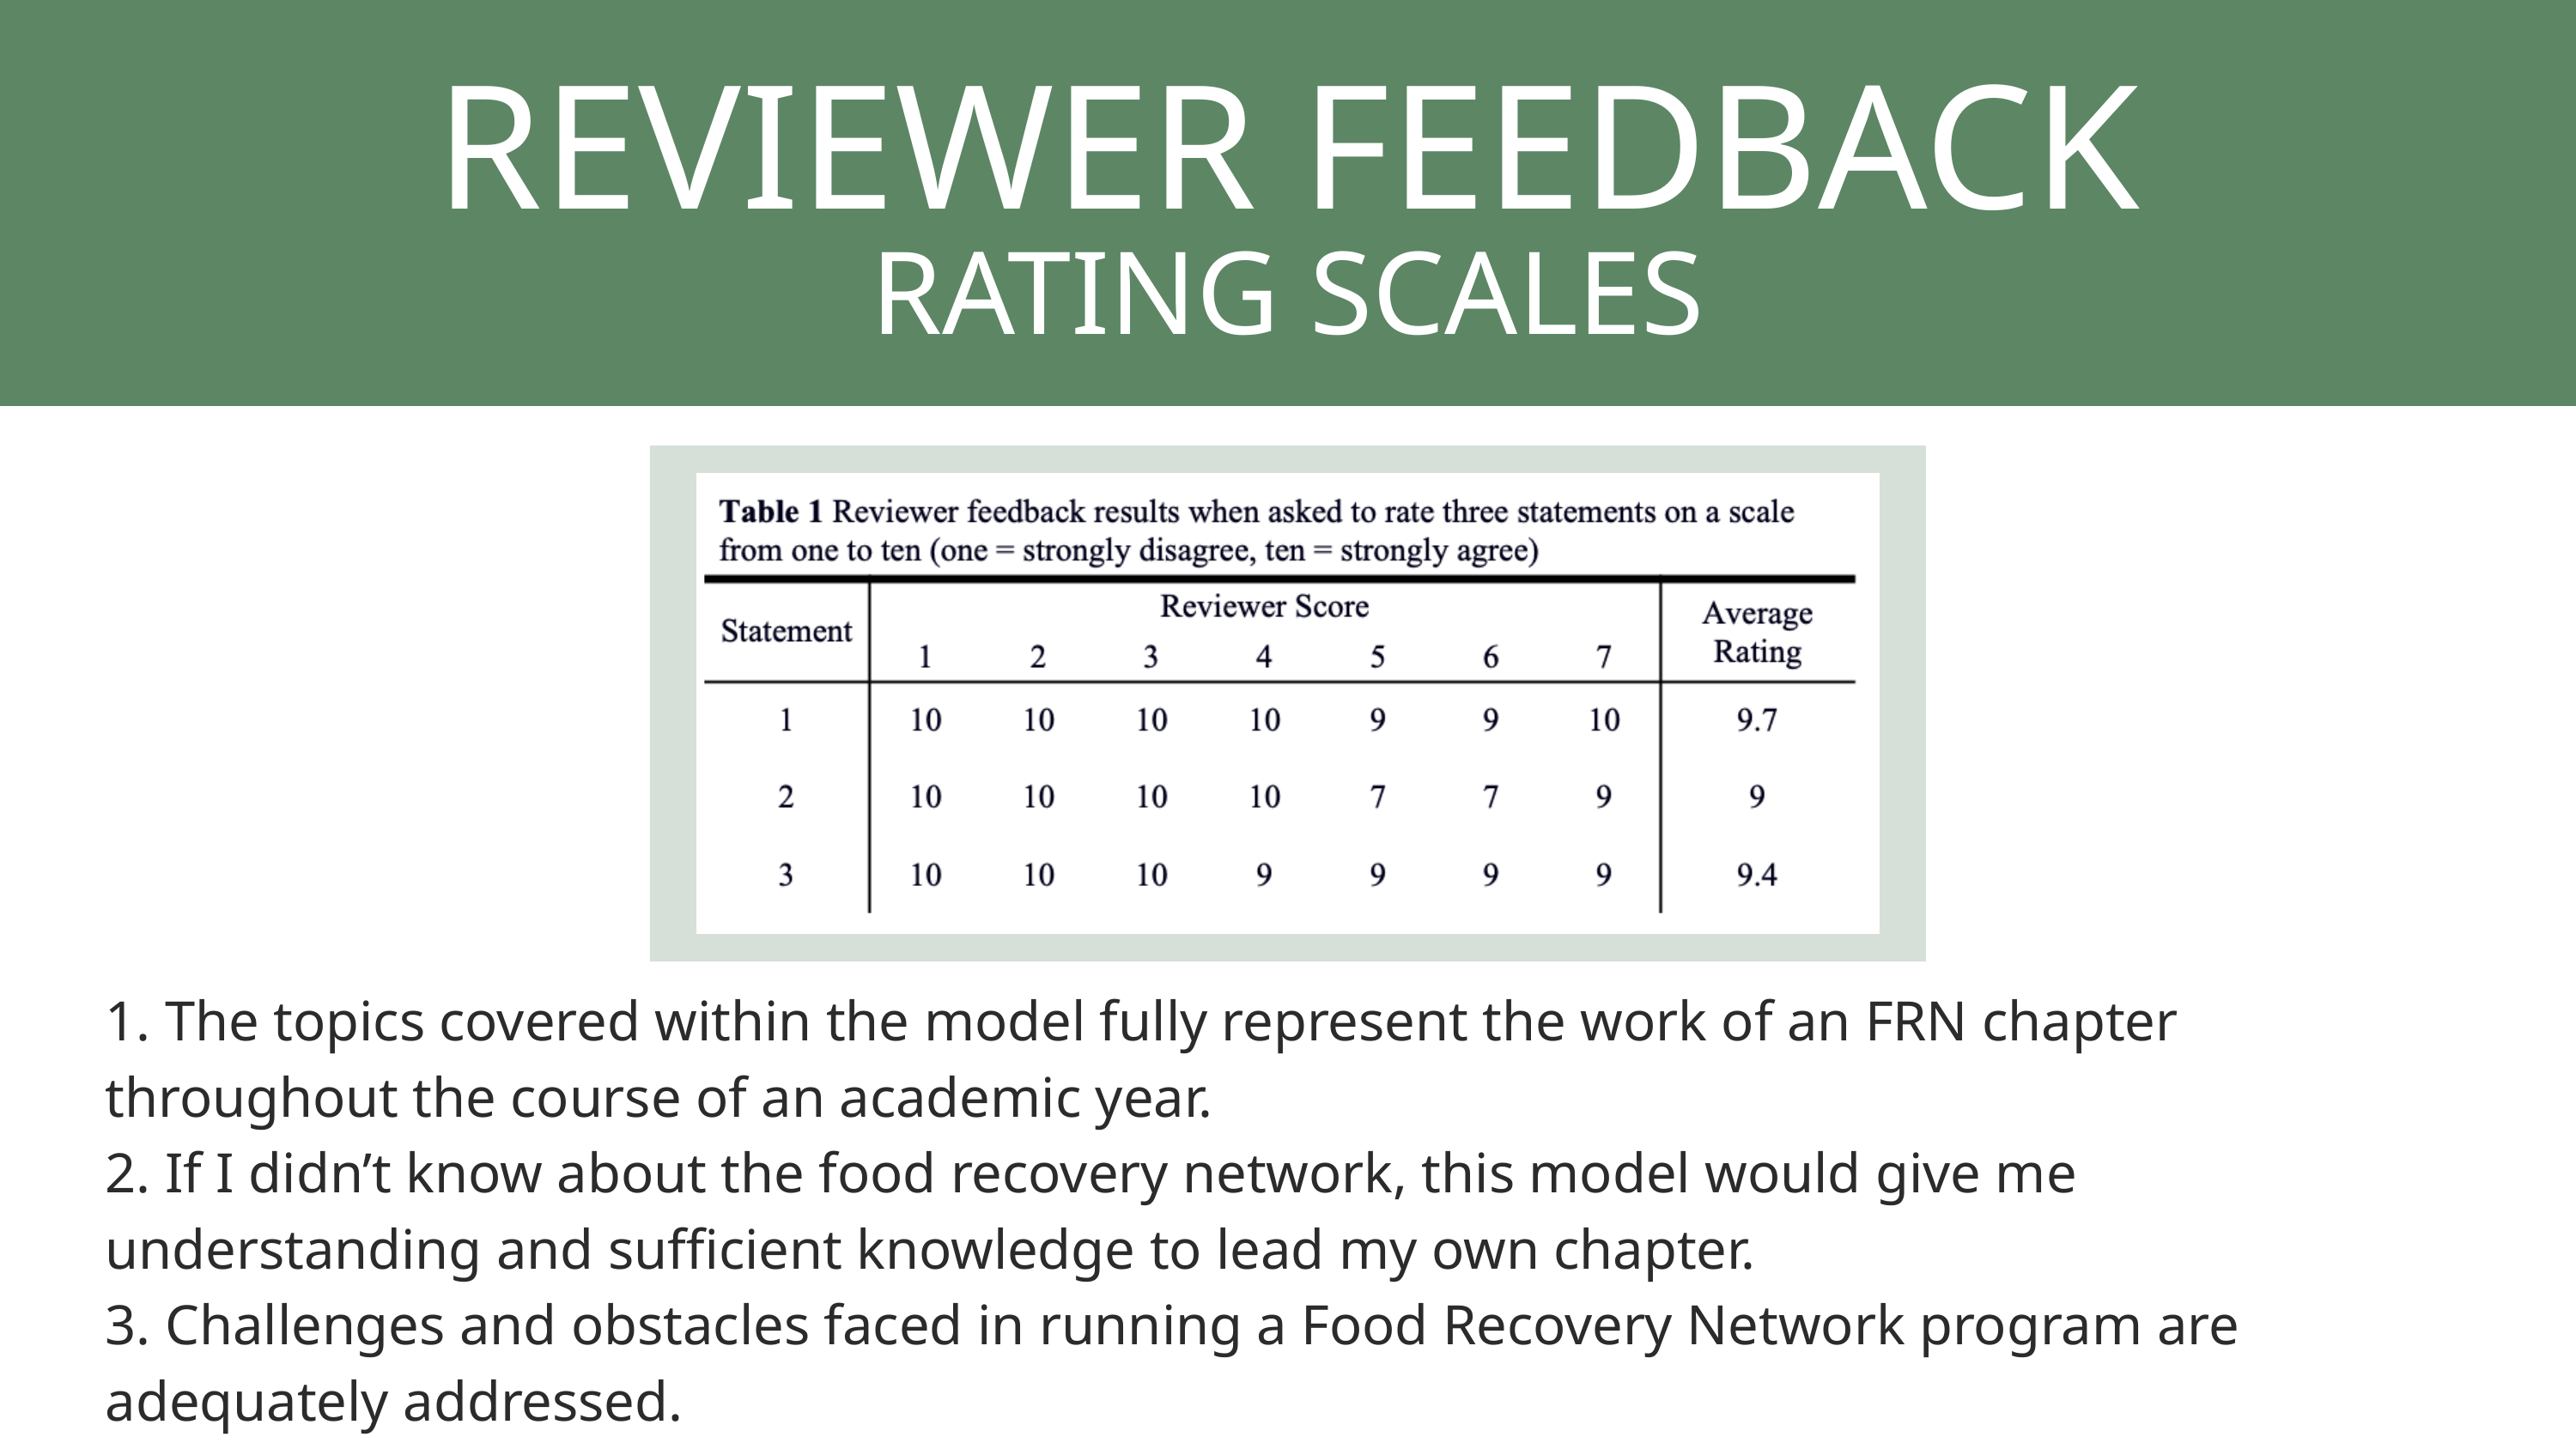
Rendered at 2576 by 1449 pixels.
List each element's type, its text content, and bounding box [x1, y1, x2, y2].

text_box [649, 446, 1926, 962]
text_box REVIEWER FEEDBACK RATING SCALES [105, 71, 2471, 358]
picture [696, 473, 1880, 934]
text_box [0, 0, 2576, 406]
text_box 1. The topics covered within the model fully represent the work of an FRN chapter throughout the course of an academic year. 2. If I didn’t know about the food recovery network, this model would give me understanding and sufficient knowledge to lead my own chapter. 3. Challenges and obstacles faced in running a Food Recovery Network program are adequately addressed. [105, 975, 2467, 1432]
